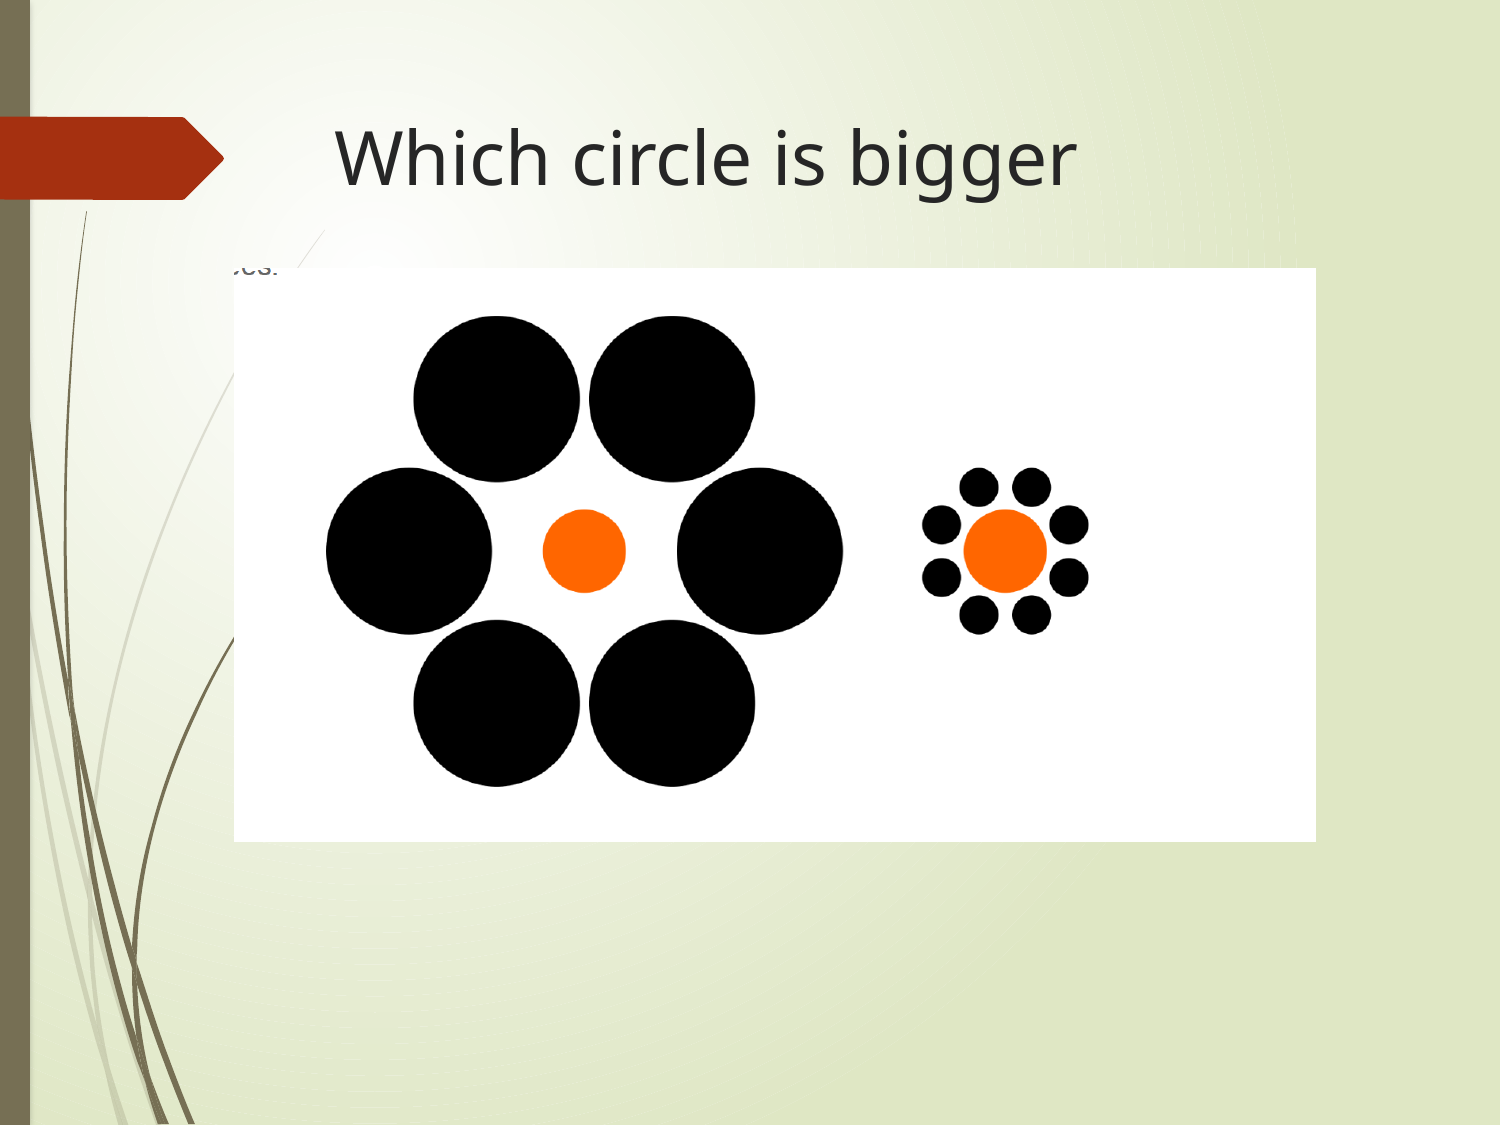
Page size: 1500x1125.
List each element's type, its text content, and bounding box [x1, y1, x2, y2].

title Which circle is bigger [319, 102, 1400, 313]
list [234, 267, 1316, 842]
